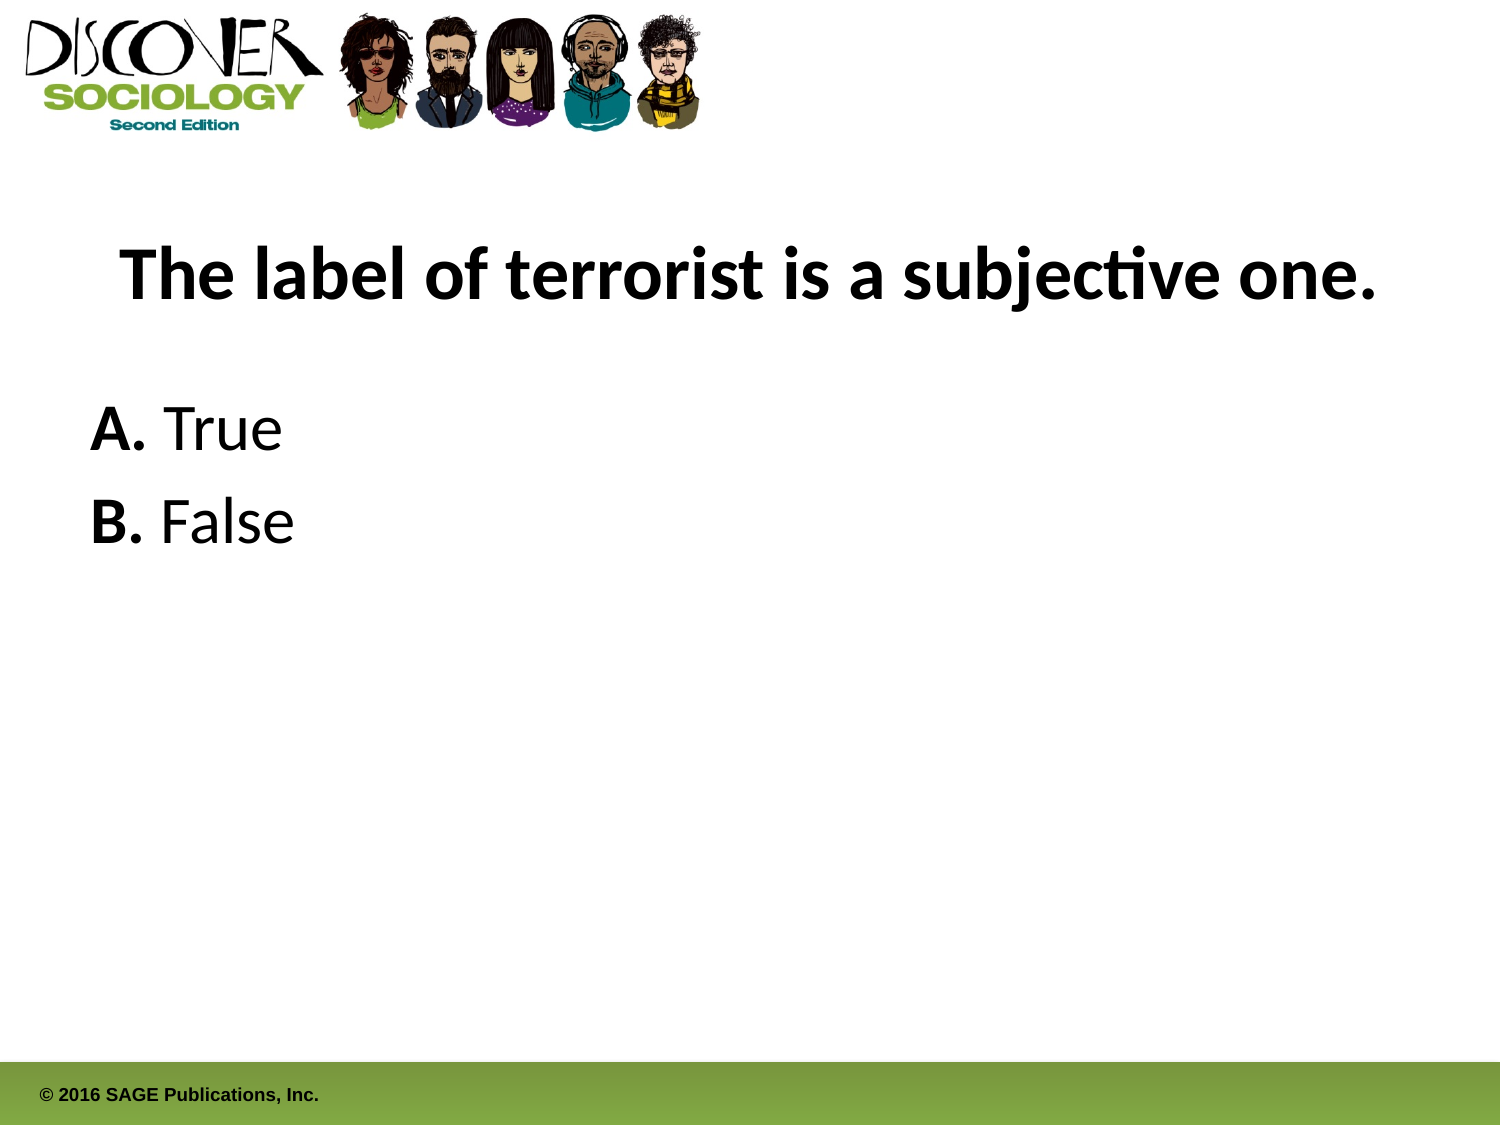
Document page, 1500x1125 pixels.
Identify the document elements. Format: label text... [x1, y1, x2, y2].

picture [0, 0, 1500, 1062]
title The label of terrorist is a subjective one. [75, 174, 1425, 363]
list A. True B. False [75, 376, 1425, 1119]
